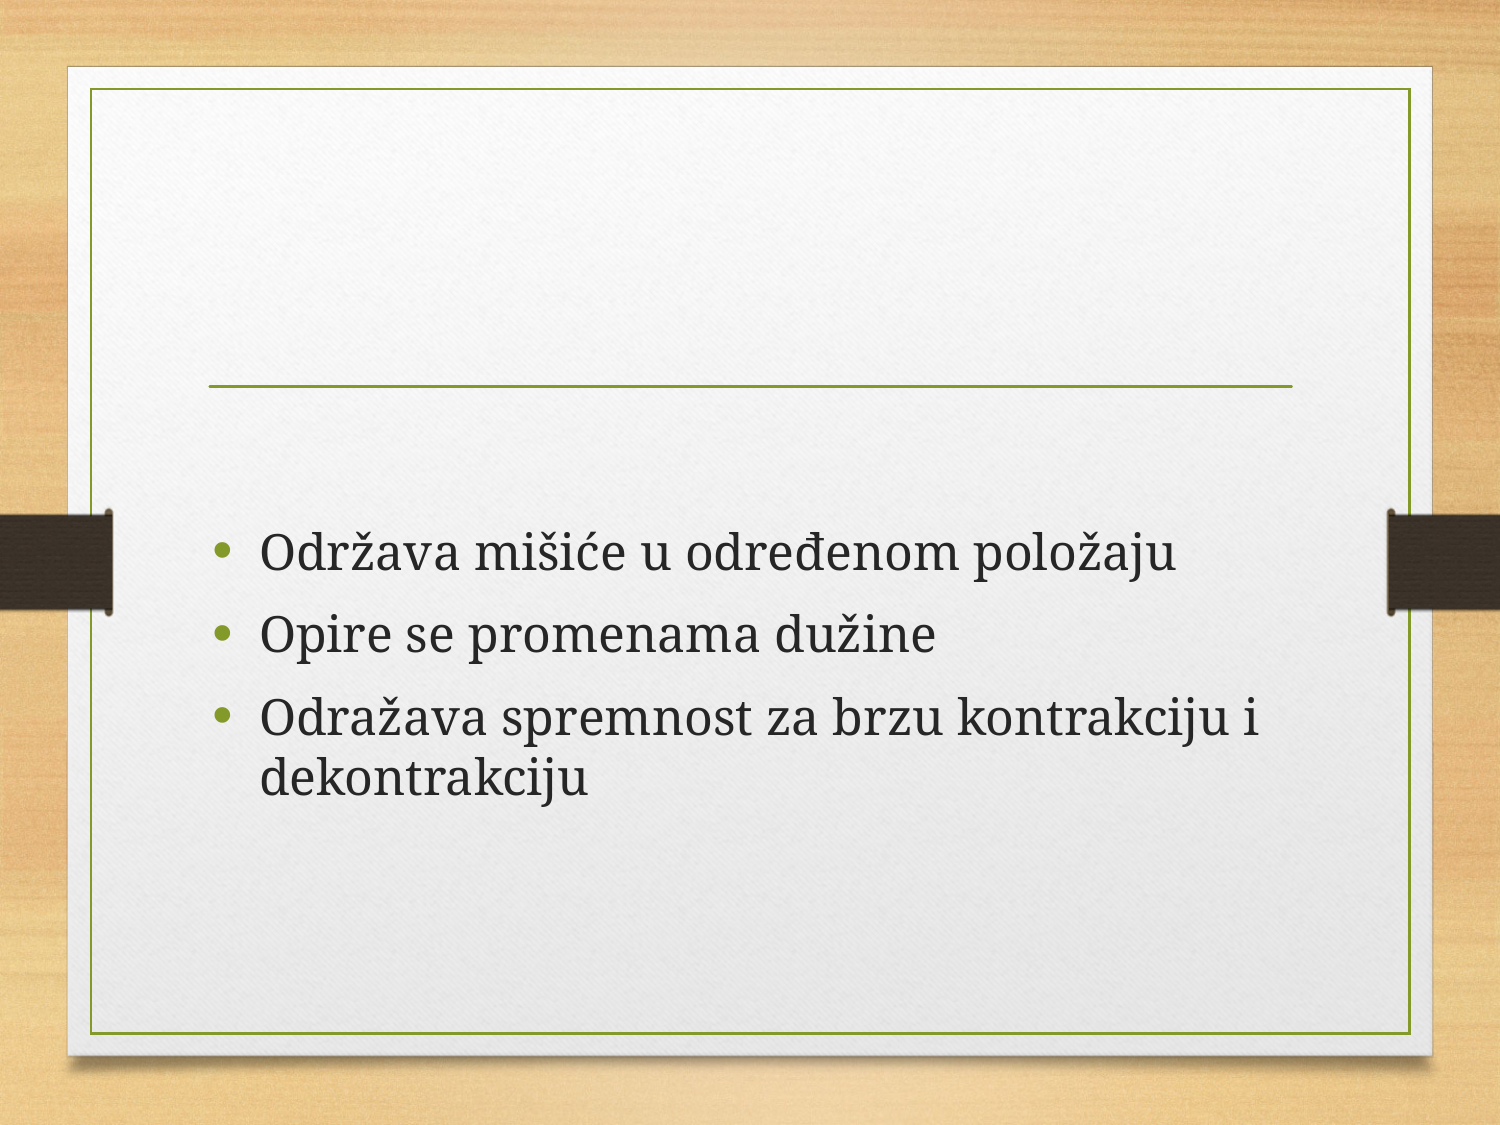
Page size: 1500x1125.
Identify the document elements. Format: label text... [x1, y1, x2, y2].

list Održava mišiće u određenom položaju Opire se promenama dužine Odražava spremnost za brzu kontrakciju i dekontrakciju [197, 512, 1313, 1078]
picture [0, 0, 1500, 1125]
